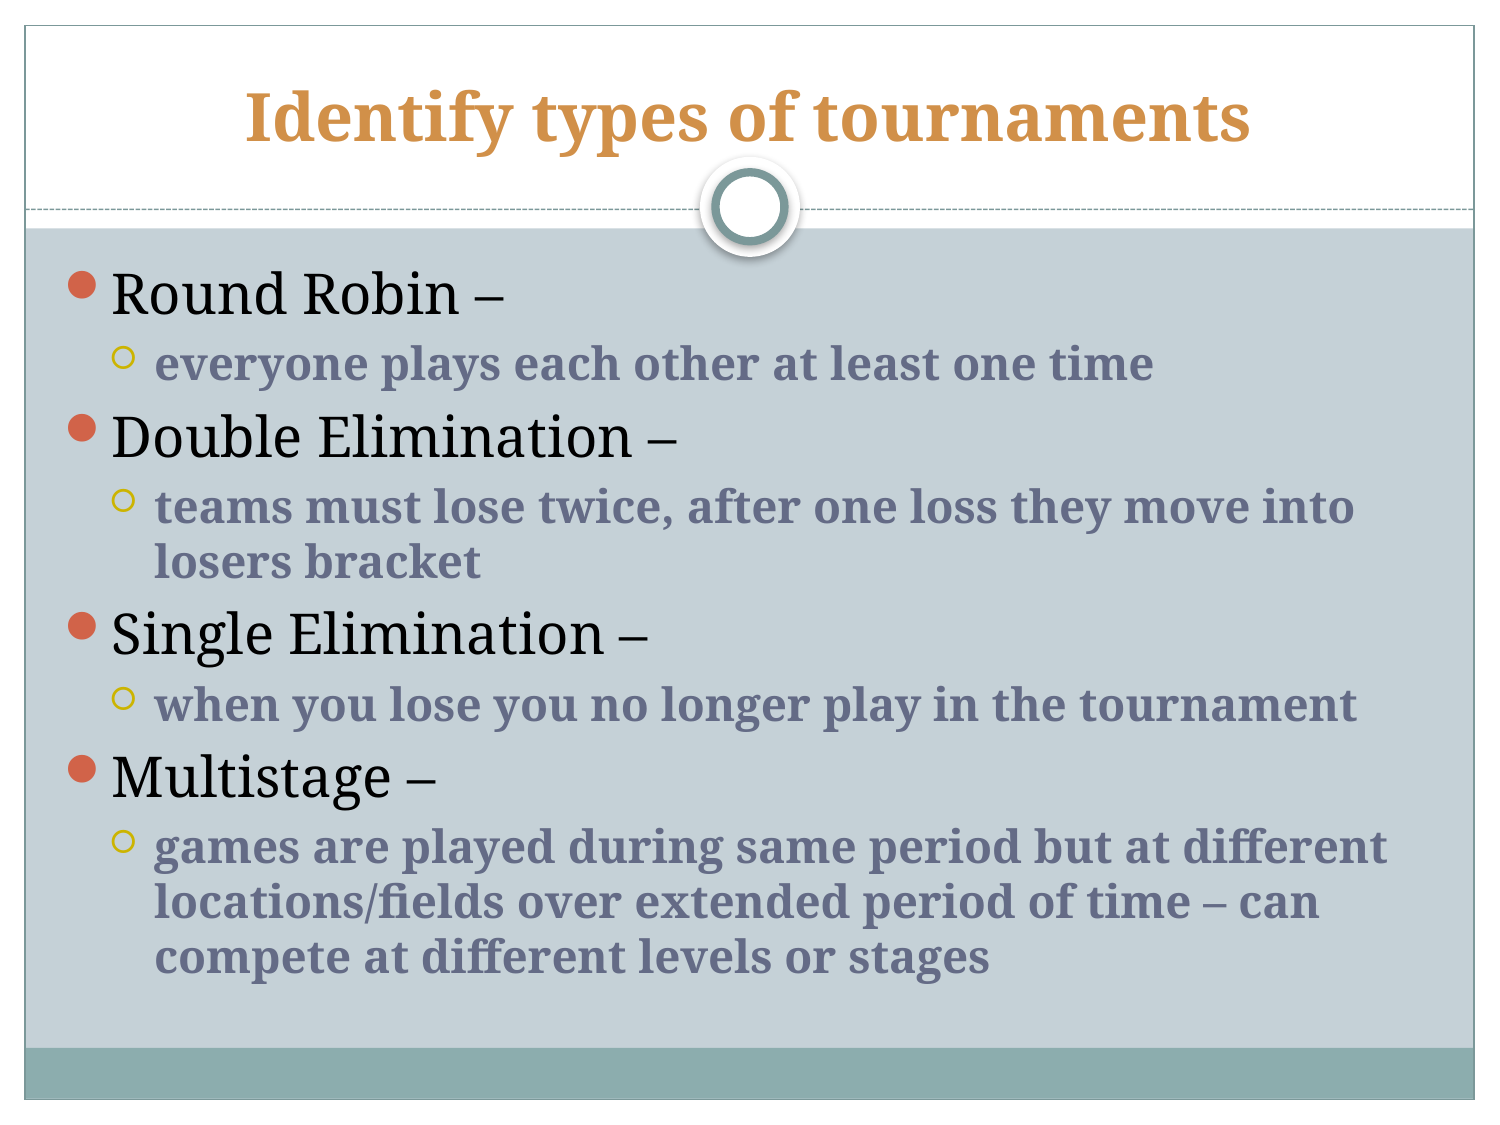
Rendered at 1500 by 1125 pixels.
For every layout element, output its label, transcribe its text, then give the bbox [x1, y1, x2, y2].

title Identify types of tournaments [49, 37, 1450, 162]
list Round Robin – everyone plays each other at least one time Double Elimination – teams must lose twice, after one loss they move into losers bracket Single Elimination – when you lose you no longer play in the tournament Multistage – games are played during same period but at different locations/fields over extended period of time – can compete at different levels or stages [49, 250, 1445, 1013]
